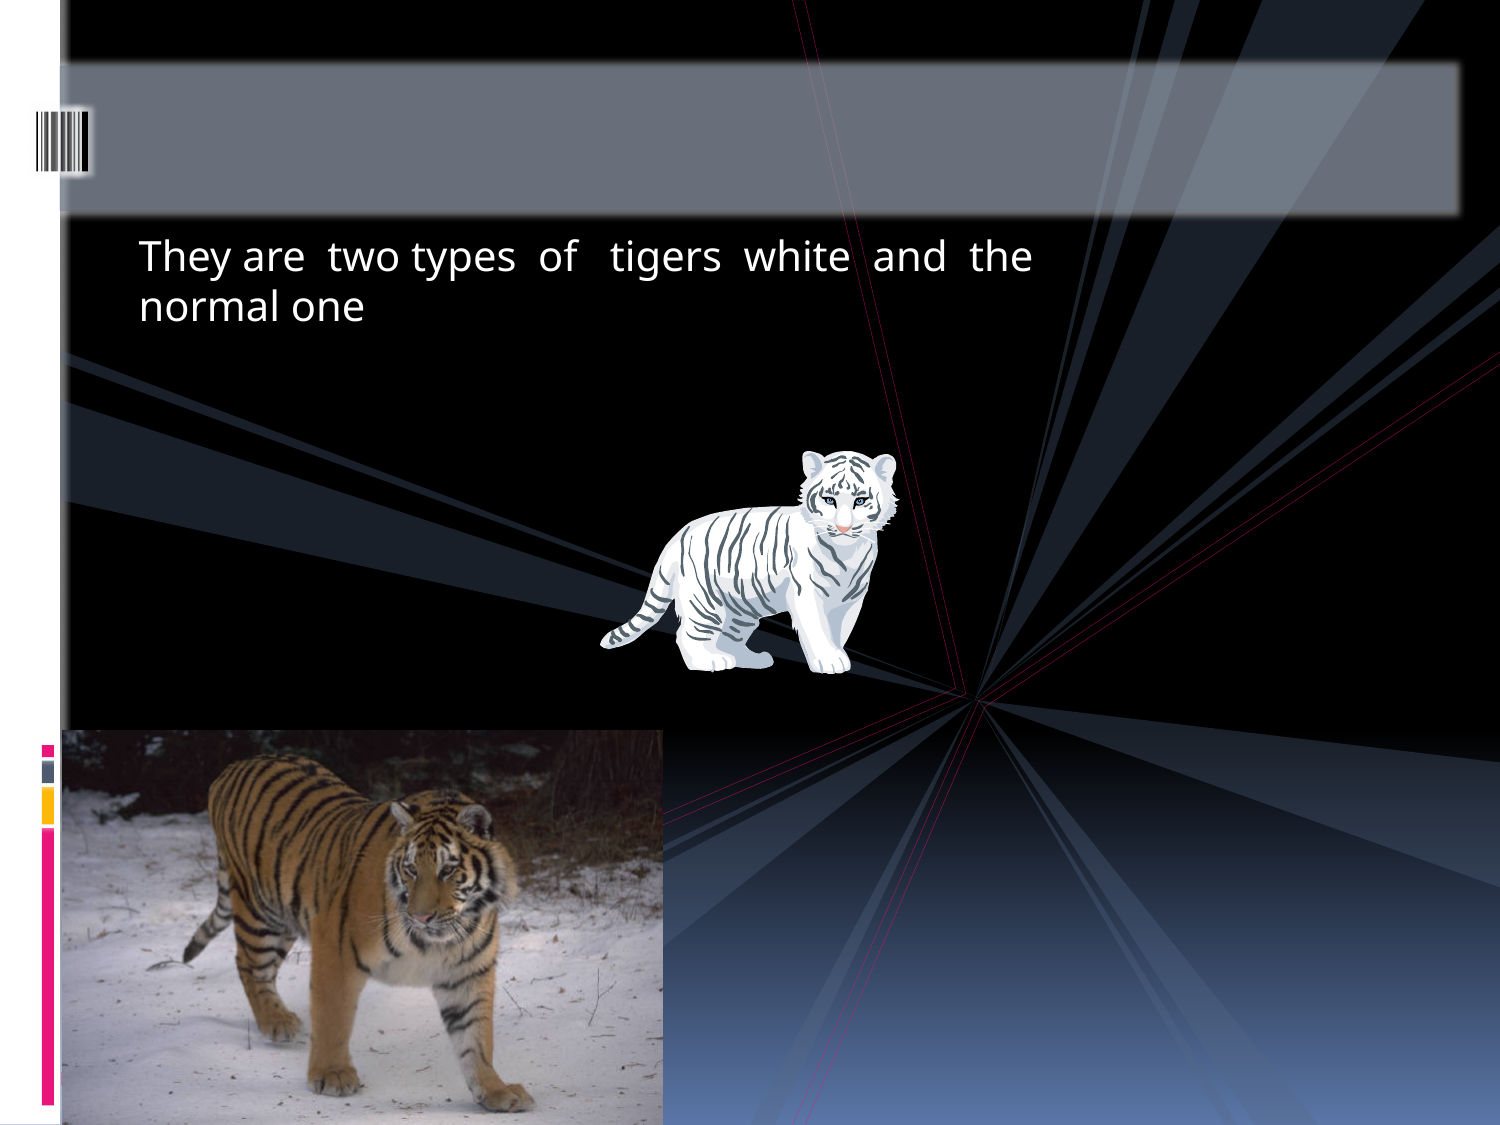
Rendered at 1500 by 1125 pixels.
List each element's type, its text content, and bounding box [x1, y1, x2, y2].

picture [599, 450, 901, 675]
picture [61, 730, 663, 1125]
list They are two types of tigers white and the normal one [115, 221, 1054, 383]
